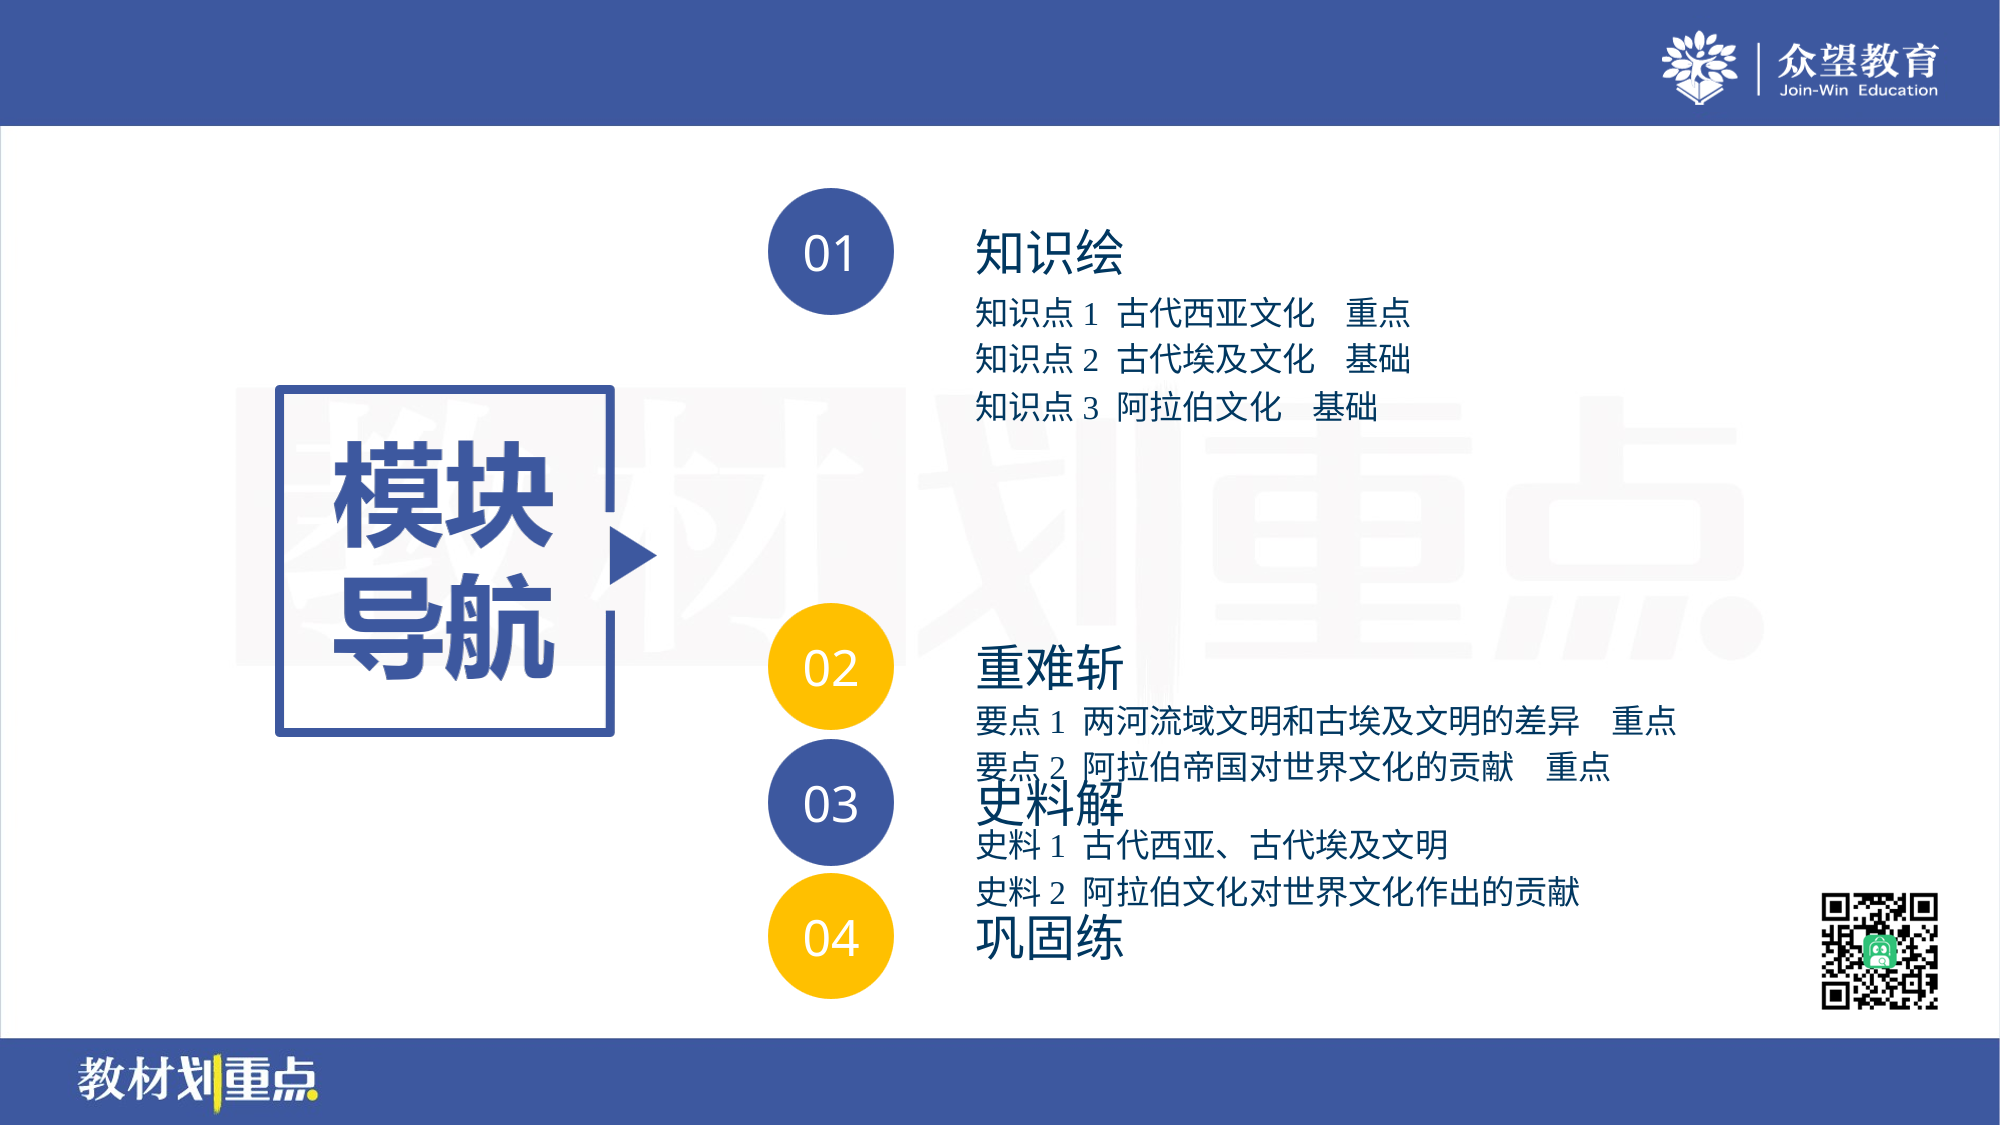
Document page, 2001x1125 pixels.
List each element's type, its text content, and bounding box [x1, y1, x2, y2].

text_box 知识点1 古代西亚文化 重点 [975, 283, 1979, 329]
picture [0, 0, 2000, 1125]
text_box 要点2 阿拉伯帝国对世界文化的贡献 重点 [975, 738, 1979, 785]
text_box 知识点3 阿拉伯文化 基础 [975, 378, 1979, 425]
text_box 要点1 两河流域文明和古埃及文明的差异 重点 [975, 691, 1979, 738]
text_box 史料2 阿拉伯文化对世界文化作出的贡献 [975, 862, 1979, 910]
text_box 知识点2 古代埃及文化 基础 [975, 329, 1979, 377]
text_box 史料1 古代西亚、古代埃及文明 [975, 816, 1979, 862]
